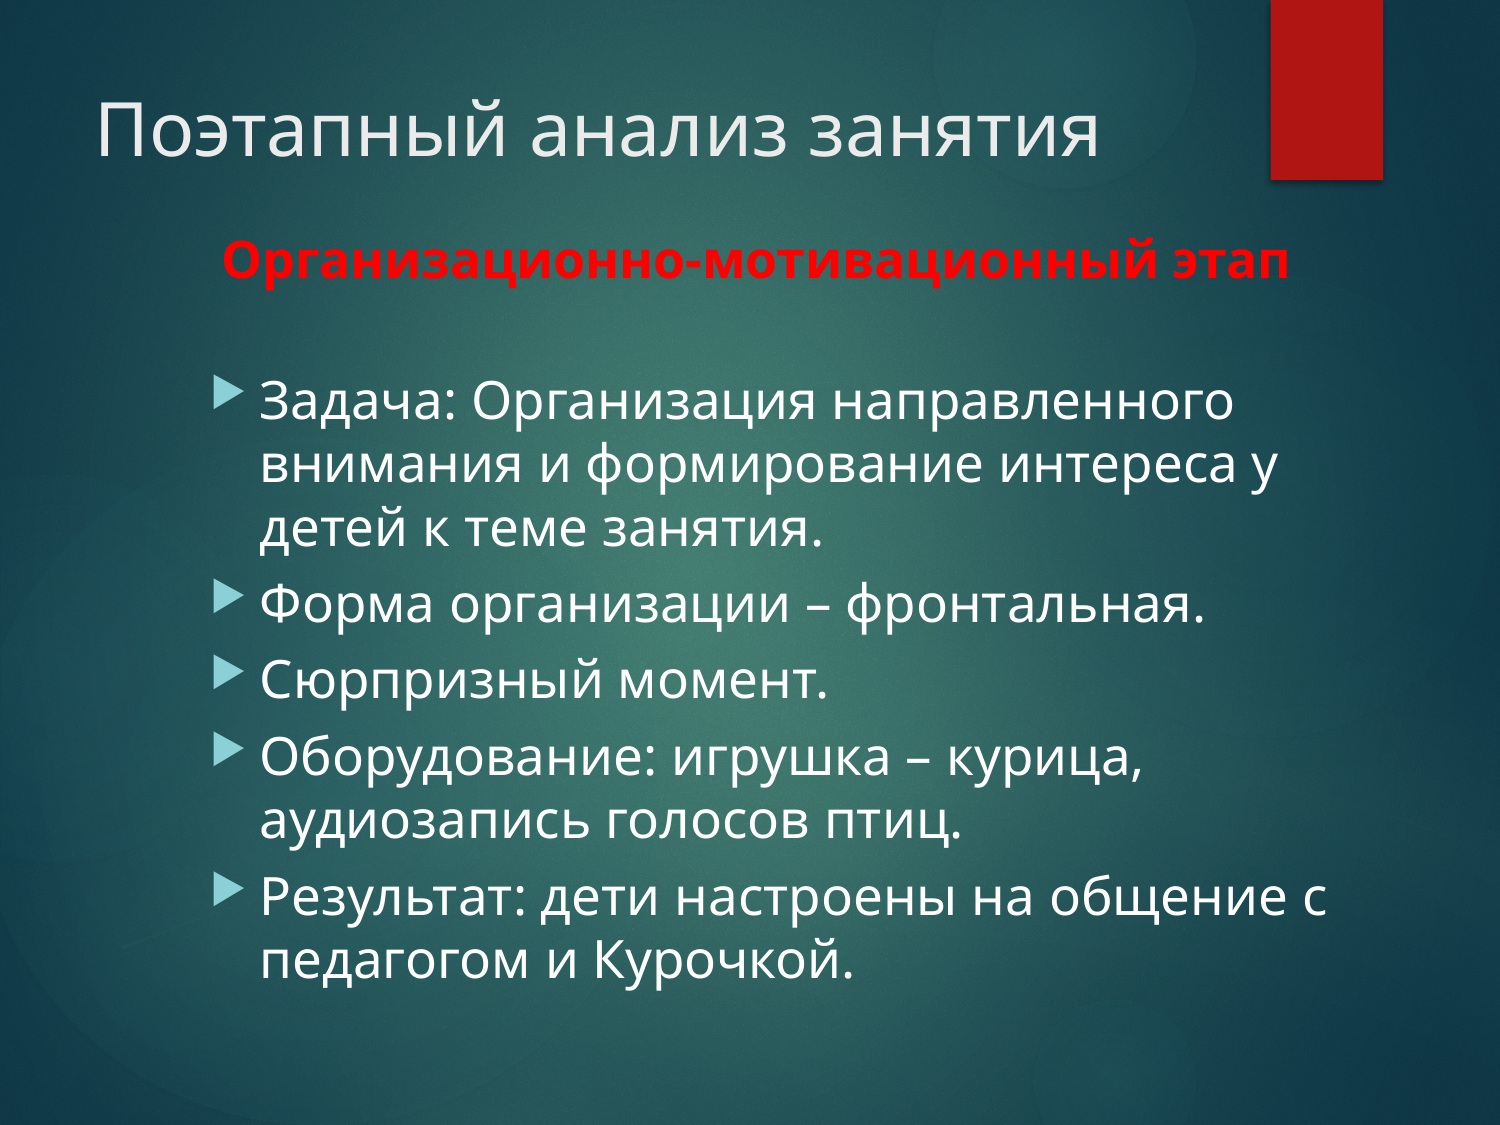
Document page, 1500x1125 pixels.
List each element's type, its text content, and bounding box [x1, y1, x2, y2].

title Поэтапный анализ занятия [79, 74, 1237, 304]
list Организационно-мотивационный этап Задача: Организация направленного внимания и формирование интереса у детей к теме занятия. Форма организации – фронтальная. Сюрпризный момент. Оборудование: игрушка – курица, аудиозапись голосов птиц. Результат: дети настроены на общение с педагогом и Курочкой. [194, 219, 1425, 1008]
